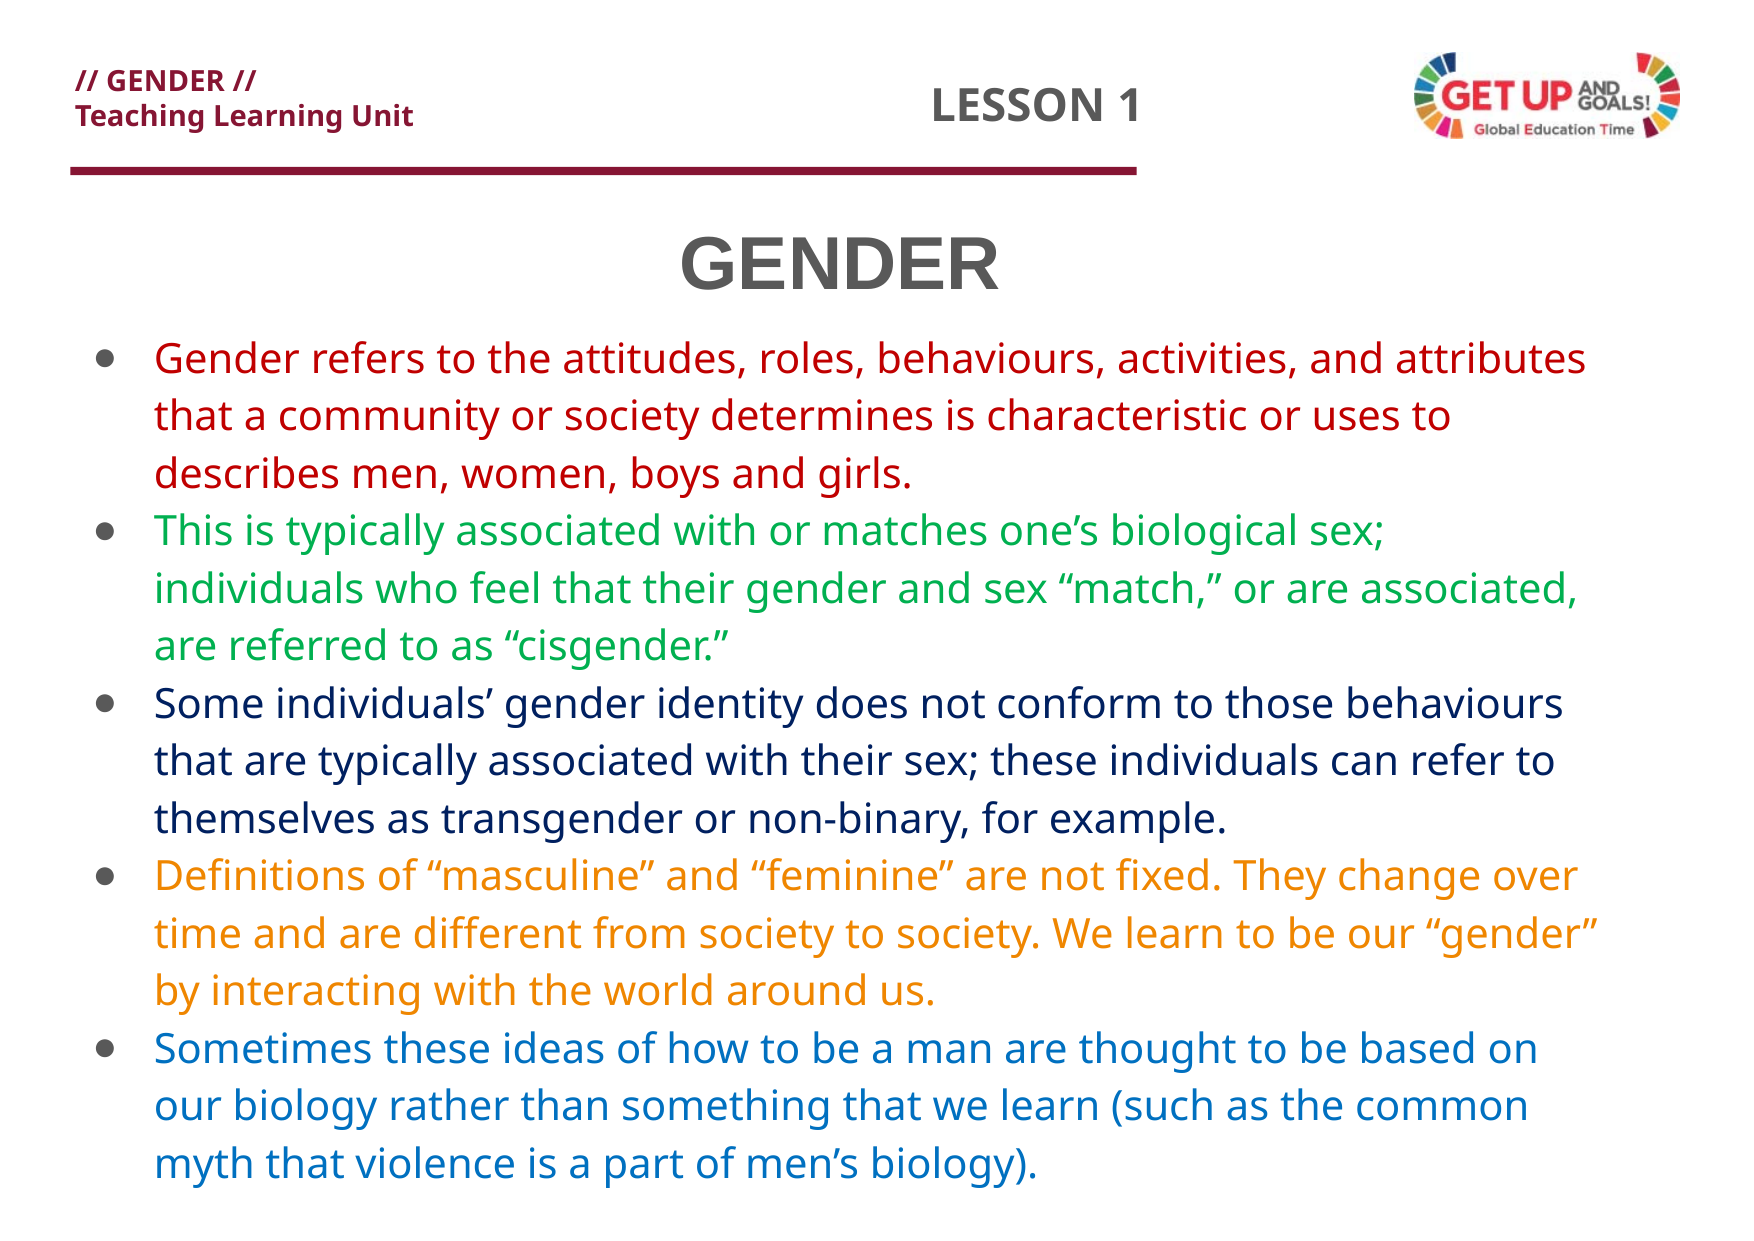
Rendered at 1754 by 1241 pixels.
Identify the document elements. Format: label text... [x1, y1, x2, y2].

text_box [59, 47, 1680, 176]
title GENDER [23, 195, 1658, 334]
list Gender refers to the attitudes, roles, behaviours, activities, and attributes that a community or society determines is characteristic or uses to describes men, women, boys and girls. This is typically associated with or matches one’s biological sex; individuals who feel that their gender and sex “match,” or are associated, are referred to as “cisgender.” Some individuals’ gender identity does not conform to those behaviours that are typically associated with their sex; these individuals can refer to themselves as transgender or non-binary, for example. Definitions of “masculine” and “feminine” are not fixed. They change over time and are different from society to society. We learn to be our “gender” by interacting with the world around us. Sometimes these ideas of how to be a man are thought to be based on our biology rather than something that we learn (such as the common myth that violence is a part of men’s biology). [59, 304, 1621, 1204]
